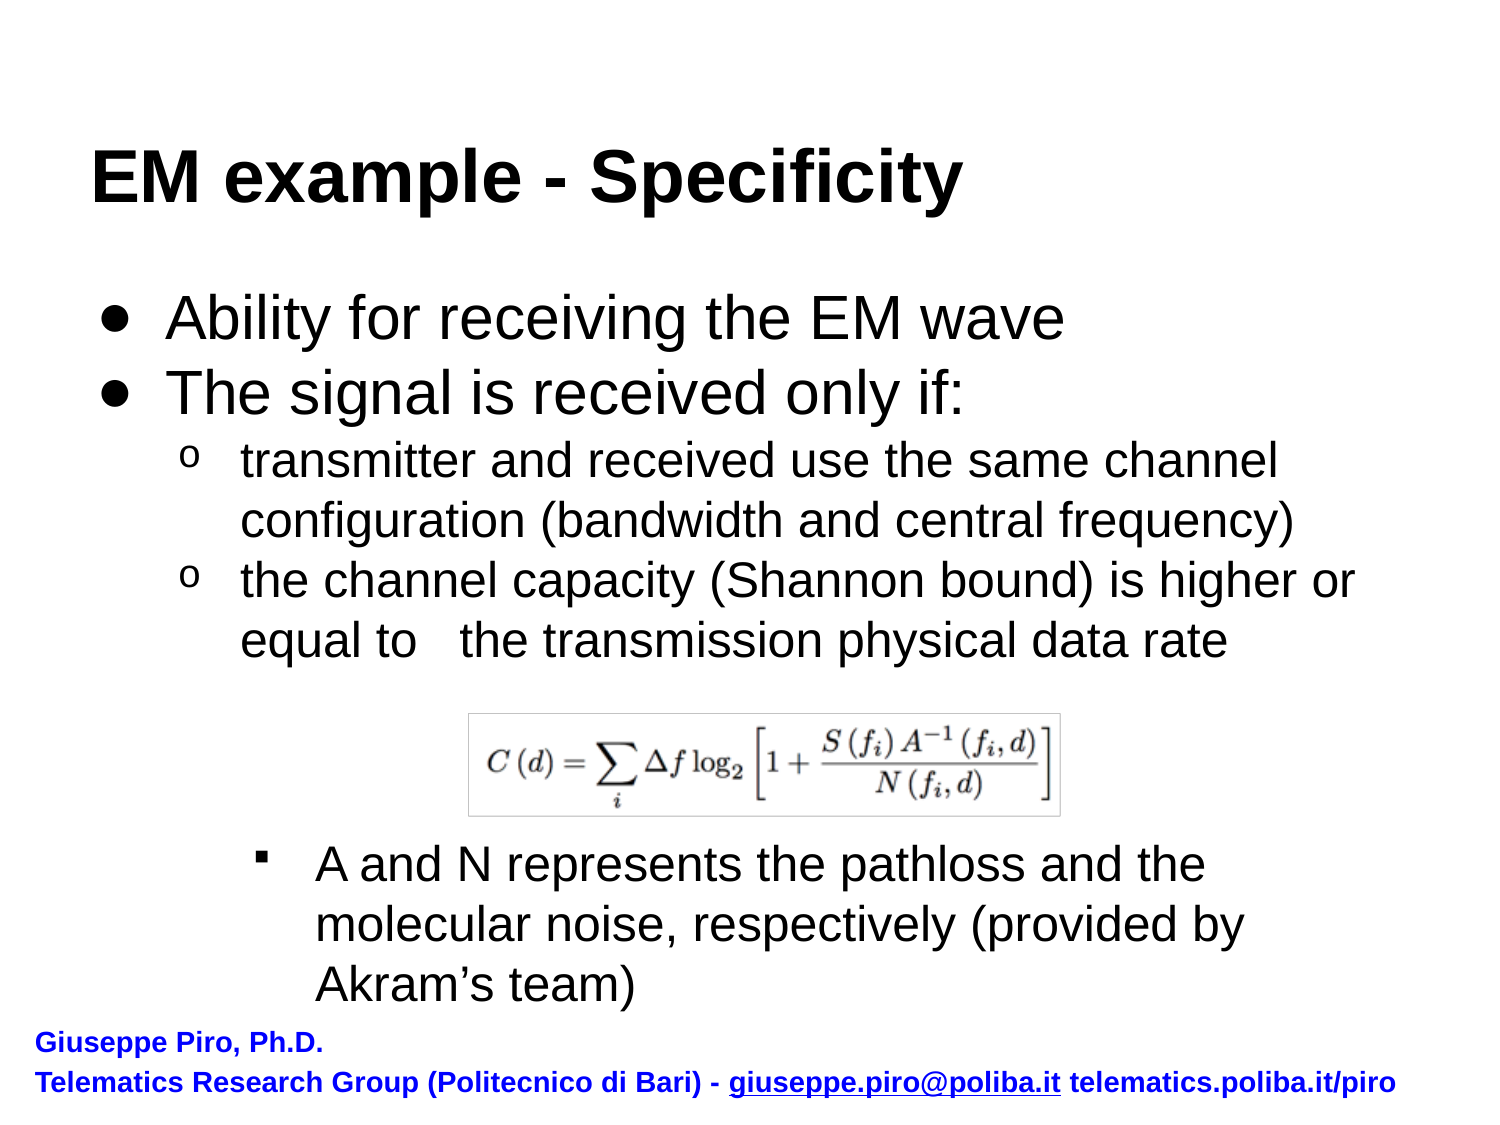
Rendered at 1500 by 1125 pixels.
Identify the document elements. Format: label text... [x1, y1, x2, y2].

picture [467, 712, 1062, 818]
list Ability for receiving the EM wave The signal is received only if: transmitter and received use the same channel configuration (bandwidth and central frequency) the channel capacity (Shannon bound) is higher or equal to the transmission physical data rate A and N represents the pathloss and the molecular noise, respectively (provided by Akram’s team) [75, 262, 1425, 1003]
subtitle Giuseppe Piro, Ph.D. Telematics Research Group (Politecnico di Bari) - giuseppe.piro@poliba.it telematics.poliba.it/piro [19, 1003, 1481, 1088]
title EM example - Specificity [75, 45, 1425, 233]
